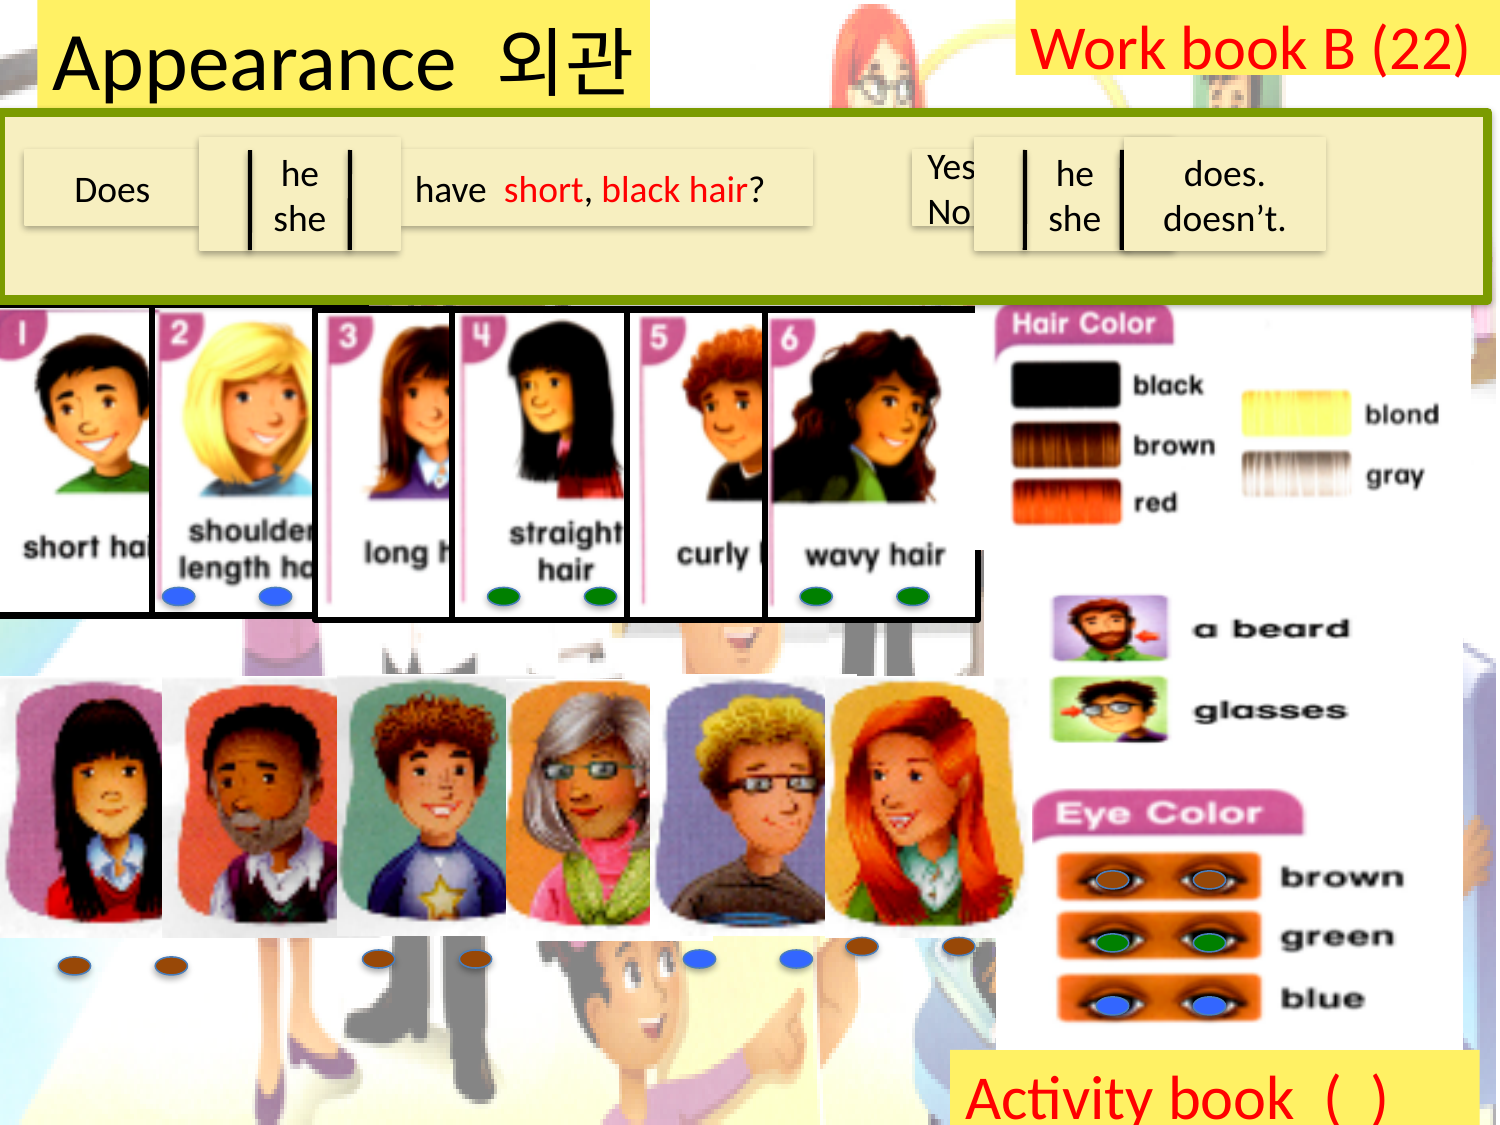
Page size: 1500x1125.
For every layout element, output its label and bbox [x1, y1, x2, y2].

text_box [162, 587, 292, 606]
text_box [799, 587, 930, 606]
text_box [362, 949, 492, 969]
text_box [487, 587, 617, 606]
text_box [57, 956, 188, 976]
picture [0, 0, 1500, 1125]
text_box [0, 112, 1488, 301]
text_box [845, 937, 976, 956]
text_box [996, 787, 1463, 1051]
text_box [683, 949, 813, 969]
